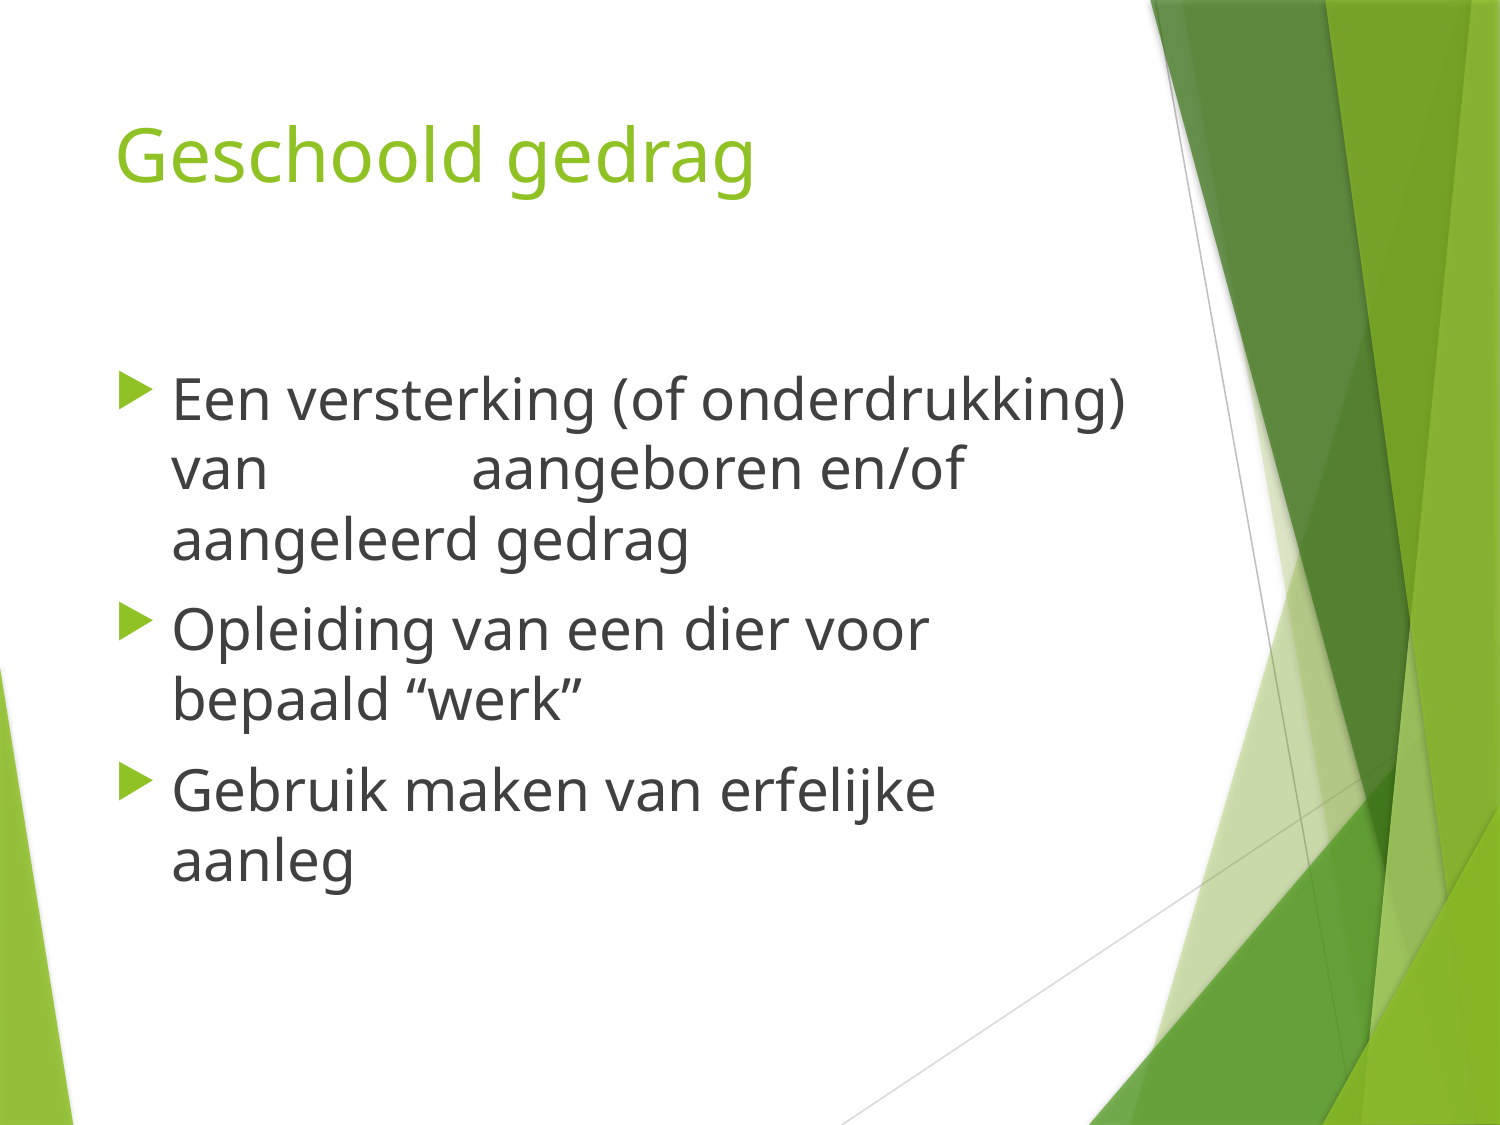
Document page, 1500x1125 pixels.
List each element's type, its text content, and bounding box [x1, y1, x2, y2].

title Geschoold gedrag [99, 99, 1142, 317]
list Een versterking (of onderdrukking) van aangeboren en/of aangeleerd gedrag Opleiding van een dier voor bepaald “werk” Gebruik maken van erfelijke aanleg [99, 354, 1142, 992]
